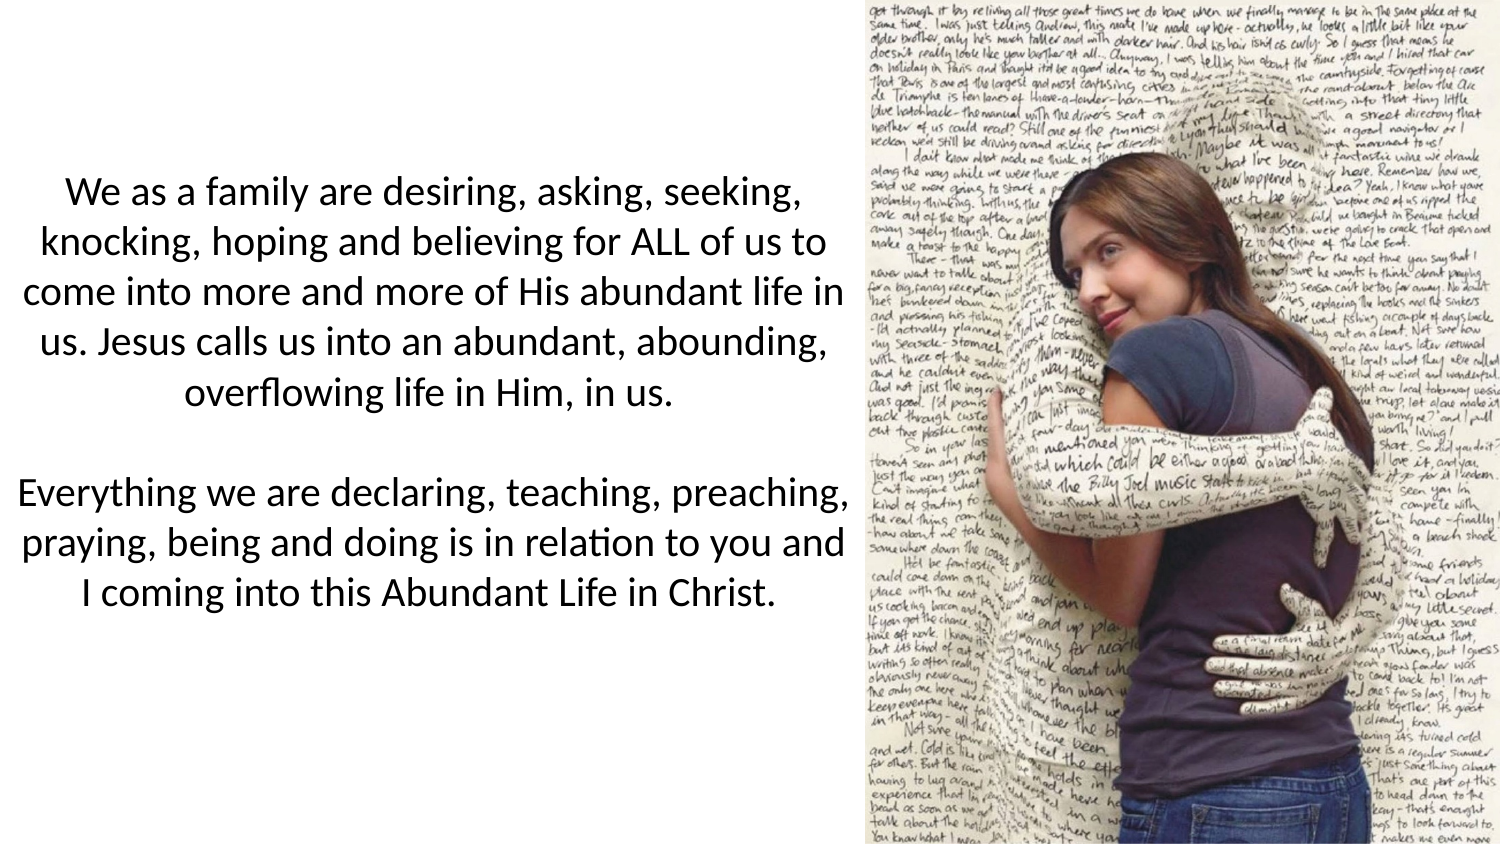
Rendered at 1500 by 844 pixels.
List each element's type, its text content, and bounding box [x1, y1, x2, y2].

picture [864, 0, 1500, 844]
text_box We as a family are desiring, asking, seeking, knocking, hoping and believing for ALL of us to come into more and more of His abundant life in us. Jesus calls us into an abundant, abounding, overflowing life in Him, in us. Everything we are declaring, teaching, preaching, praying, being and doing is in relation to you and I coming into this Abundant Life in Christ. [0, 156, 859, 682]
